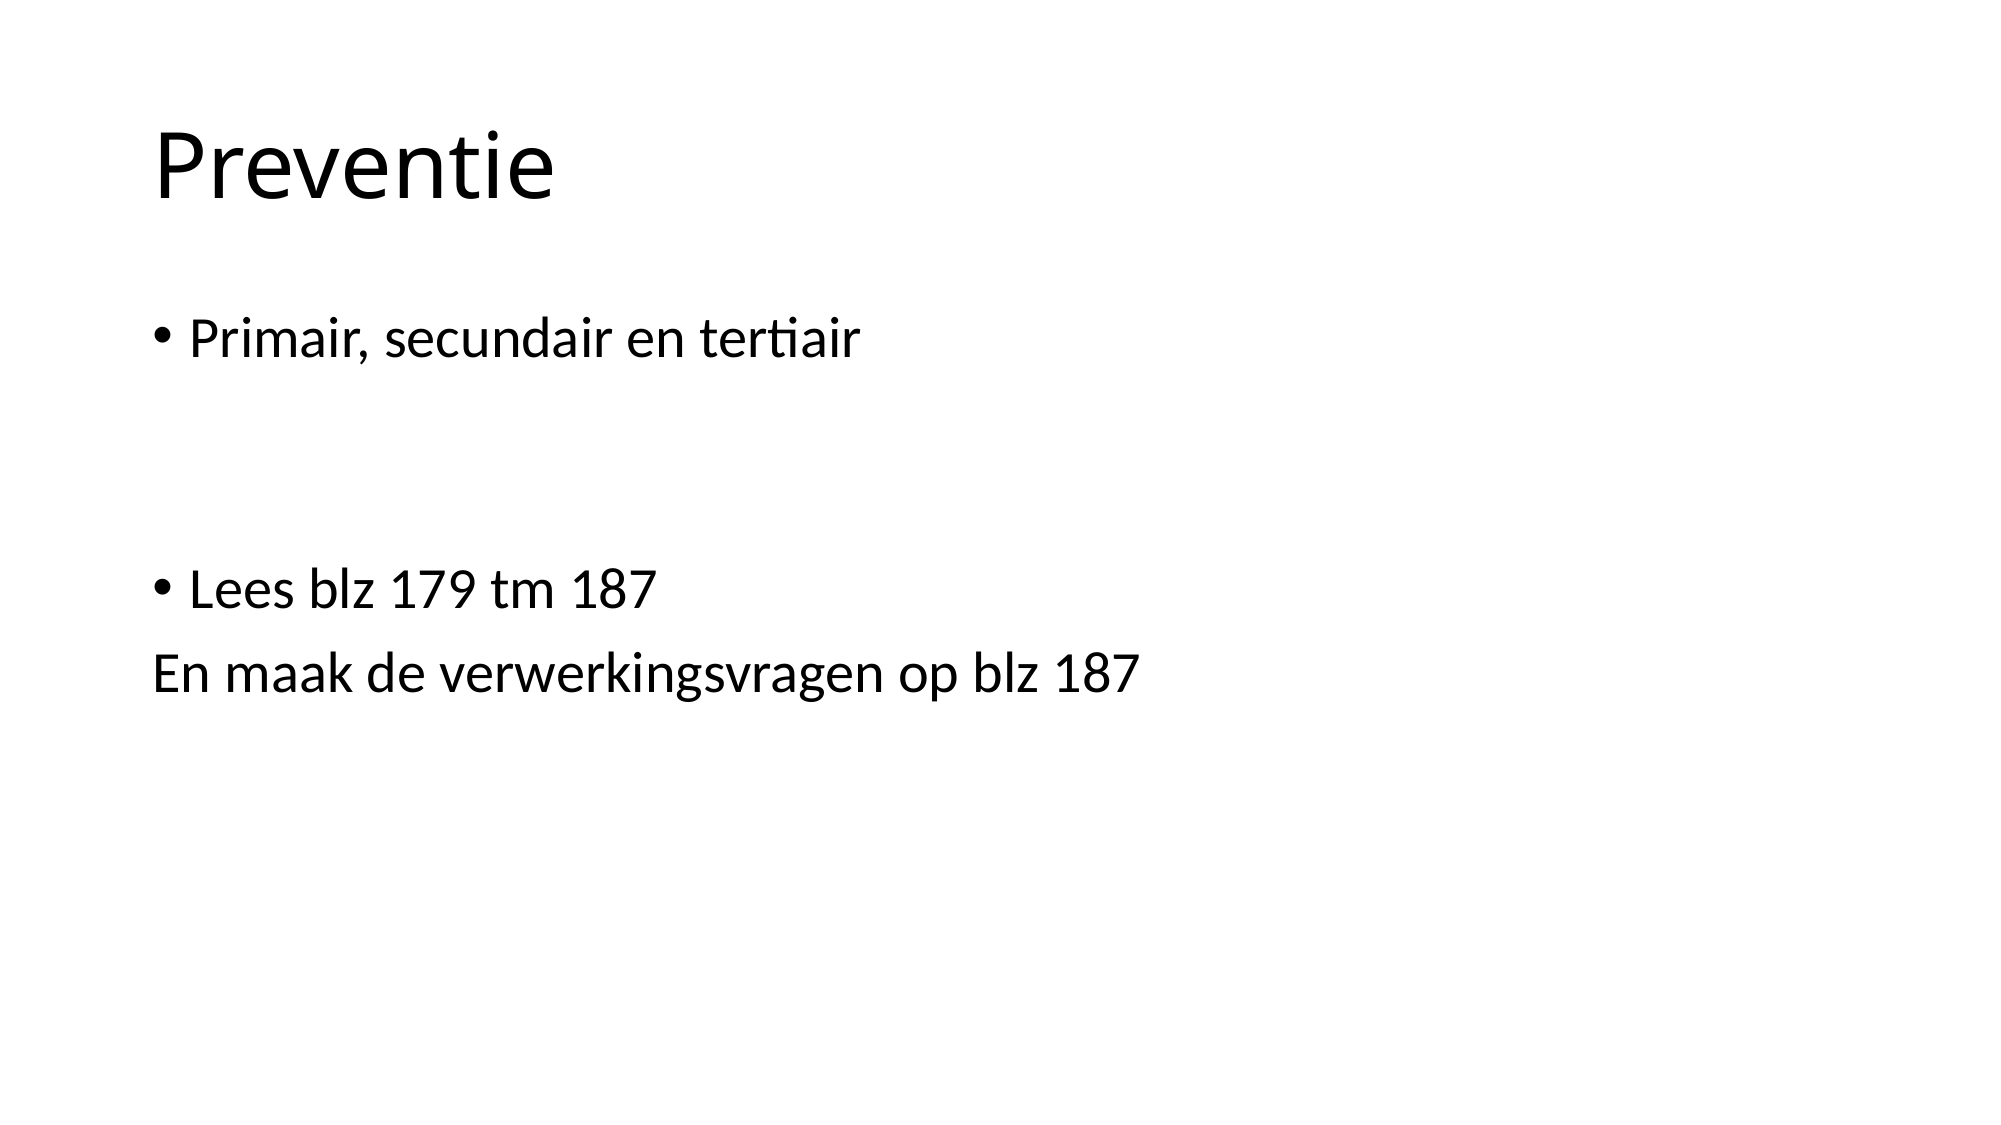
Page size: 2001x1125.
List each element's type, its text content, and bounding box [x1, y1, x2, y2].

title Preventie [137, 59, 1863, 278]
list Primair, secundair en tertiair Lees blz 179 tm 187 En maak de verwerkingsvragen op blz 187 [137, 299, 1863, 1014]
